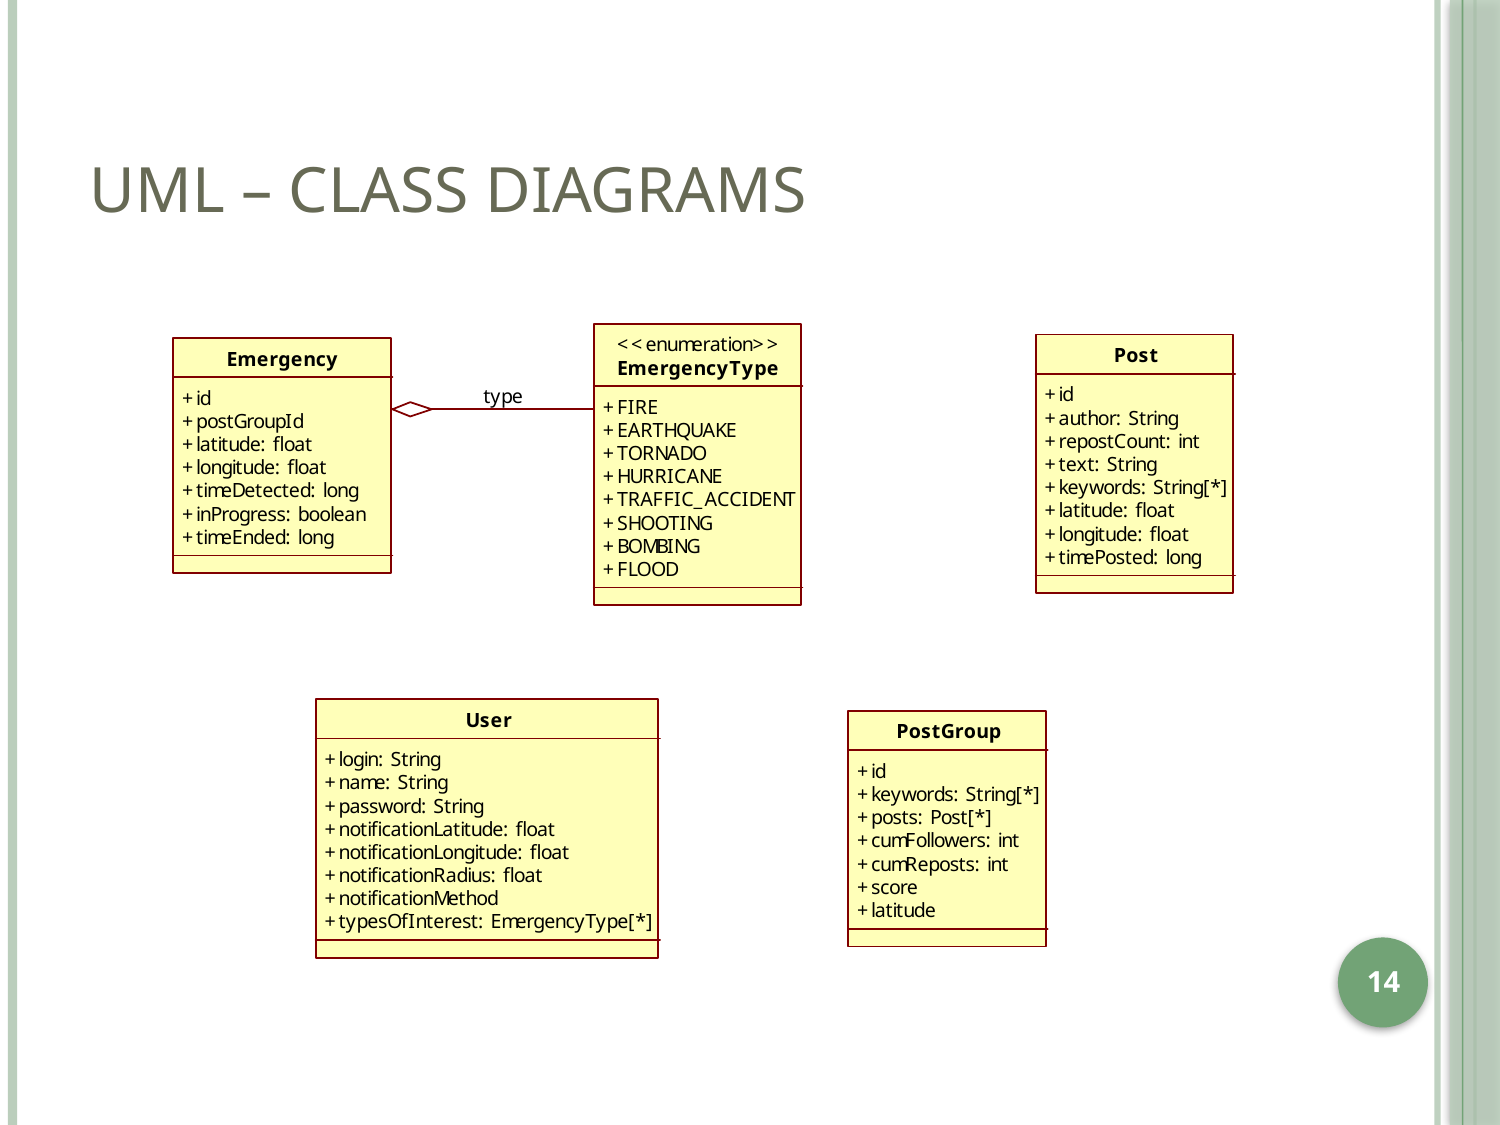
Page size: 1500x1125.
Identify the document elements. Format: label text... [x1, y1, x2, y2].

picture [136, 287, 839, 644]
picture [811, 674, 1084, 985]
slide_number 14 [1333, 940, 1434, 1027]
picture [279, 663, 697, 997]
title UML – Class Diagrams [75, 45, 1300, 233]
picture [999, 298, 1272, 632]
